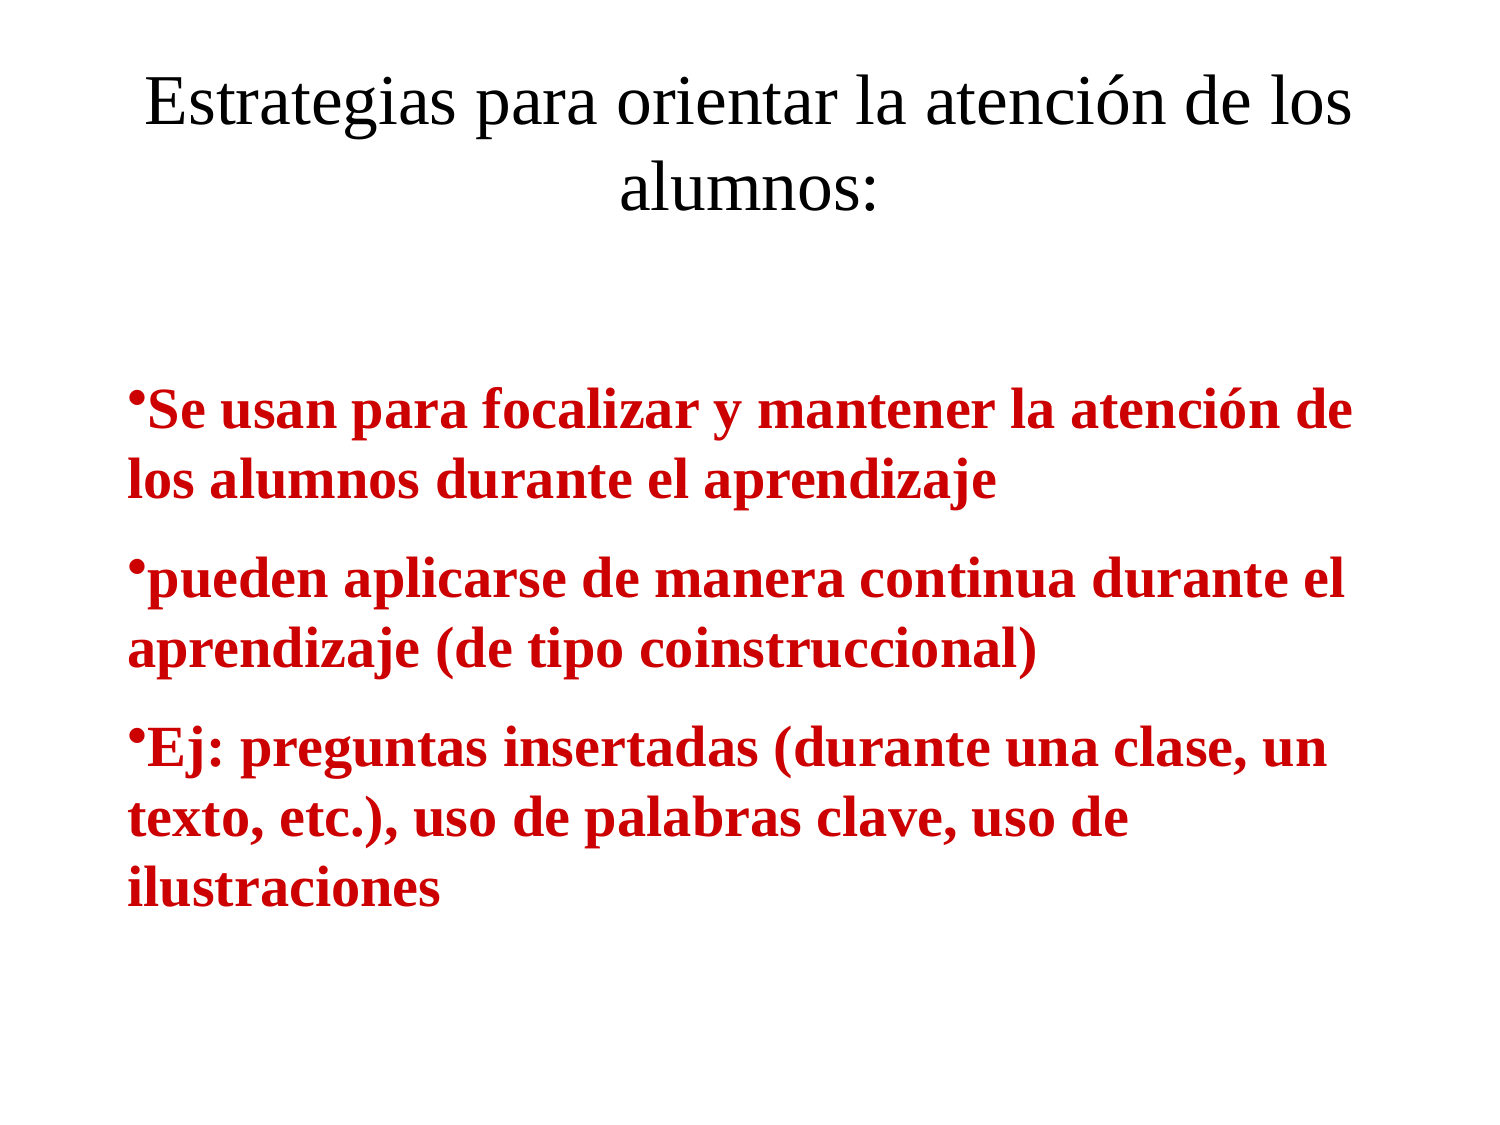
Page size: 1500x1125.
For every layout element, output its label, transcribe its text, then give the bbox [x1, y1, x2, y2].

text_box Se usan para focalizar y mantener la atención de los alumnos durante el aprendizaje pueden aplicarse de manera continua durante el aprendizaje (de tipo coinstruccional) Ej: preguntas insertadas (durante una clase, un texto, etc.), uso de palabras clave, uso de ilustraciones [112, 362, 1438, 926]
title Estrategias para orientar la atención de los alumnos: [75, 45, 1425, 233]
